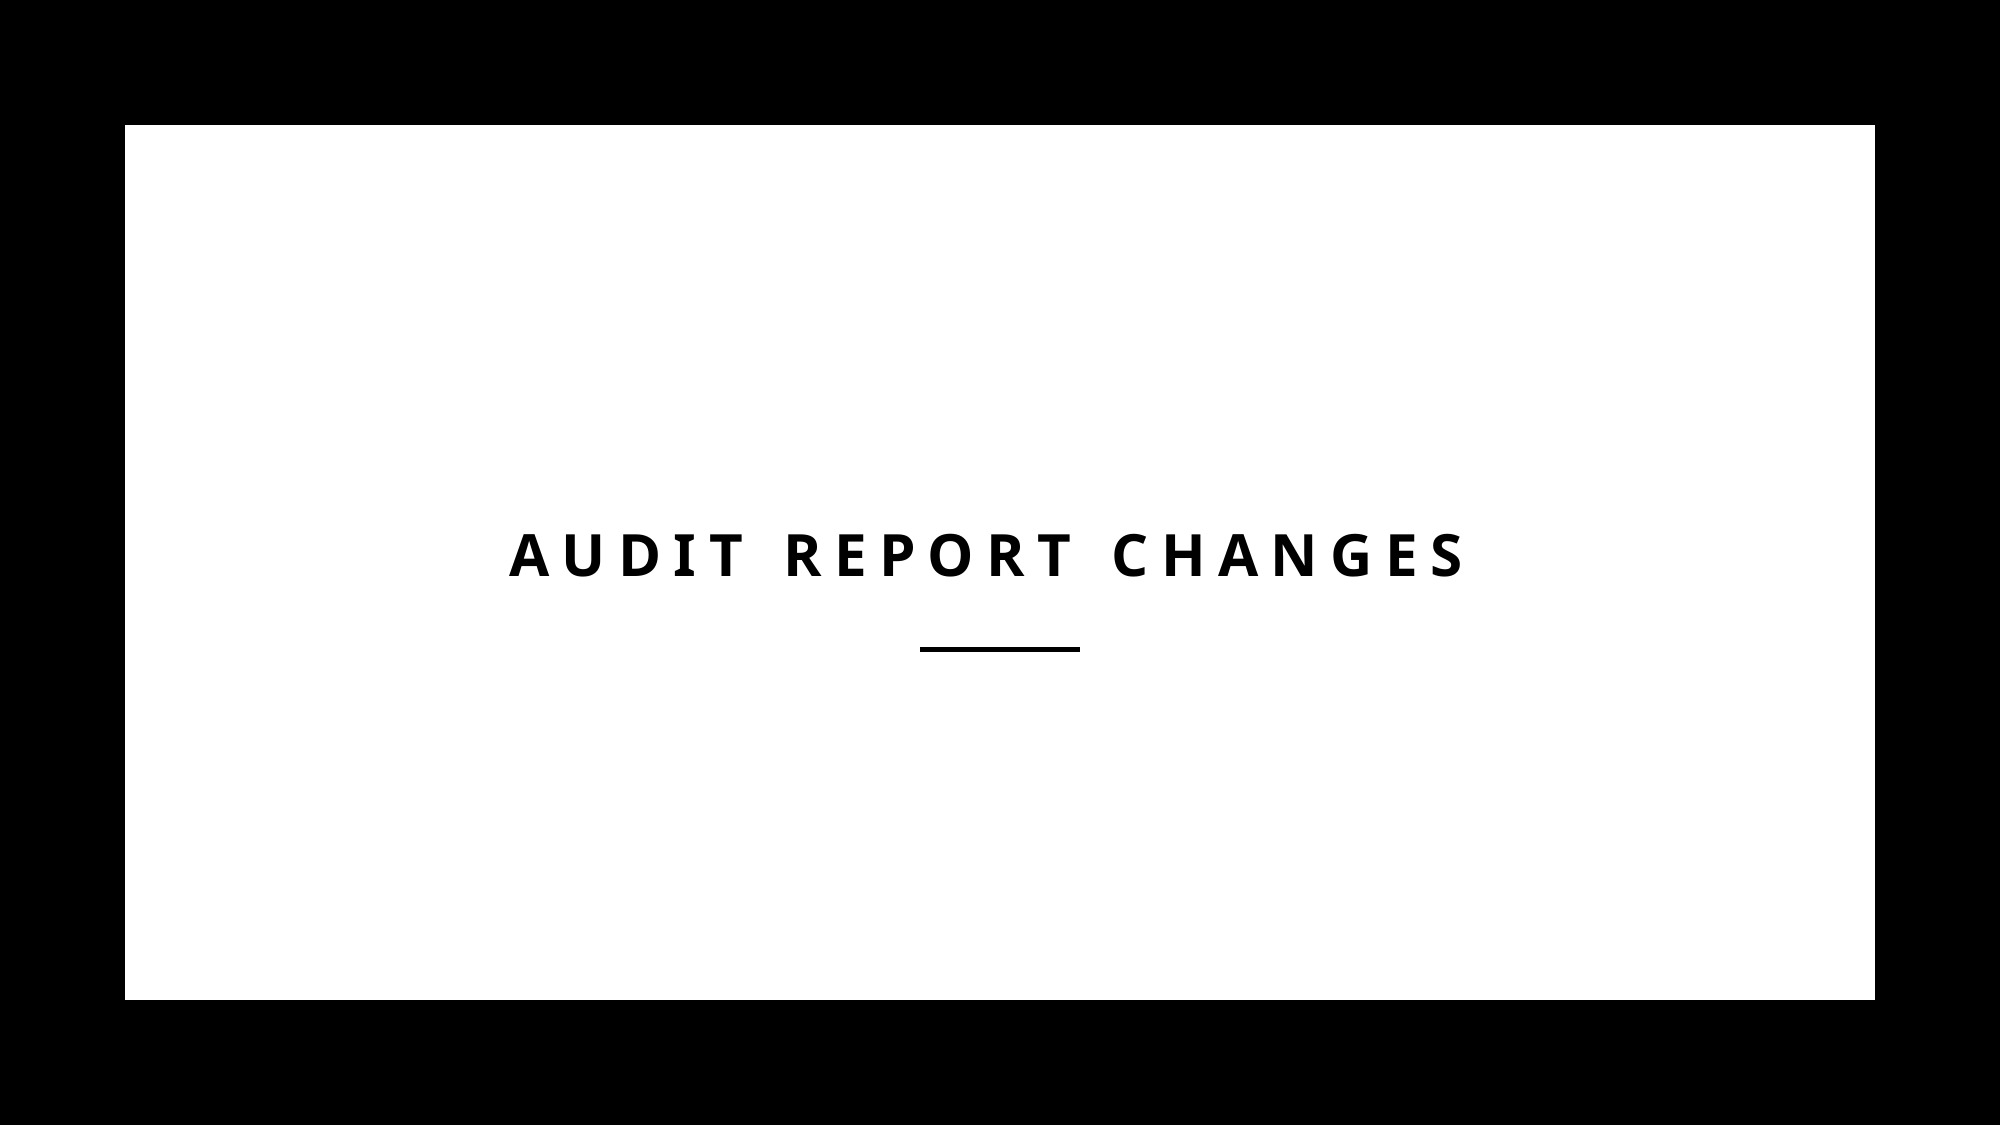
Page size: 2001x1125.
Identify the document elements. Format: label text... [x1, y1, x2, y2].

text_box [0, 0, 2000, 1125]
text_box [124, 124, 1876, 1001]
title AUDIT REPORT CHANGES [375, 286, 1625, 596]
